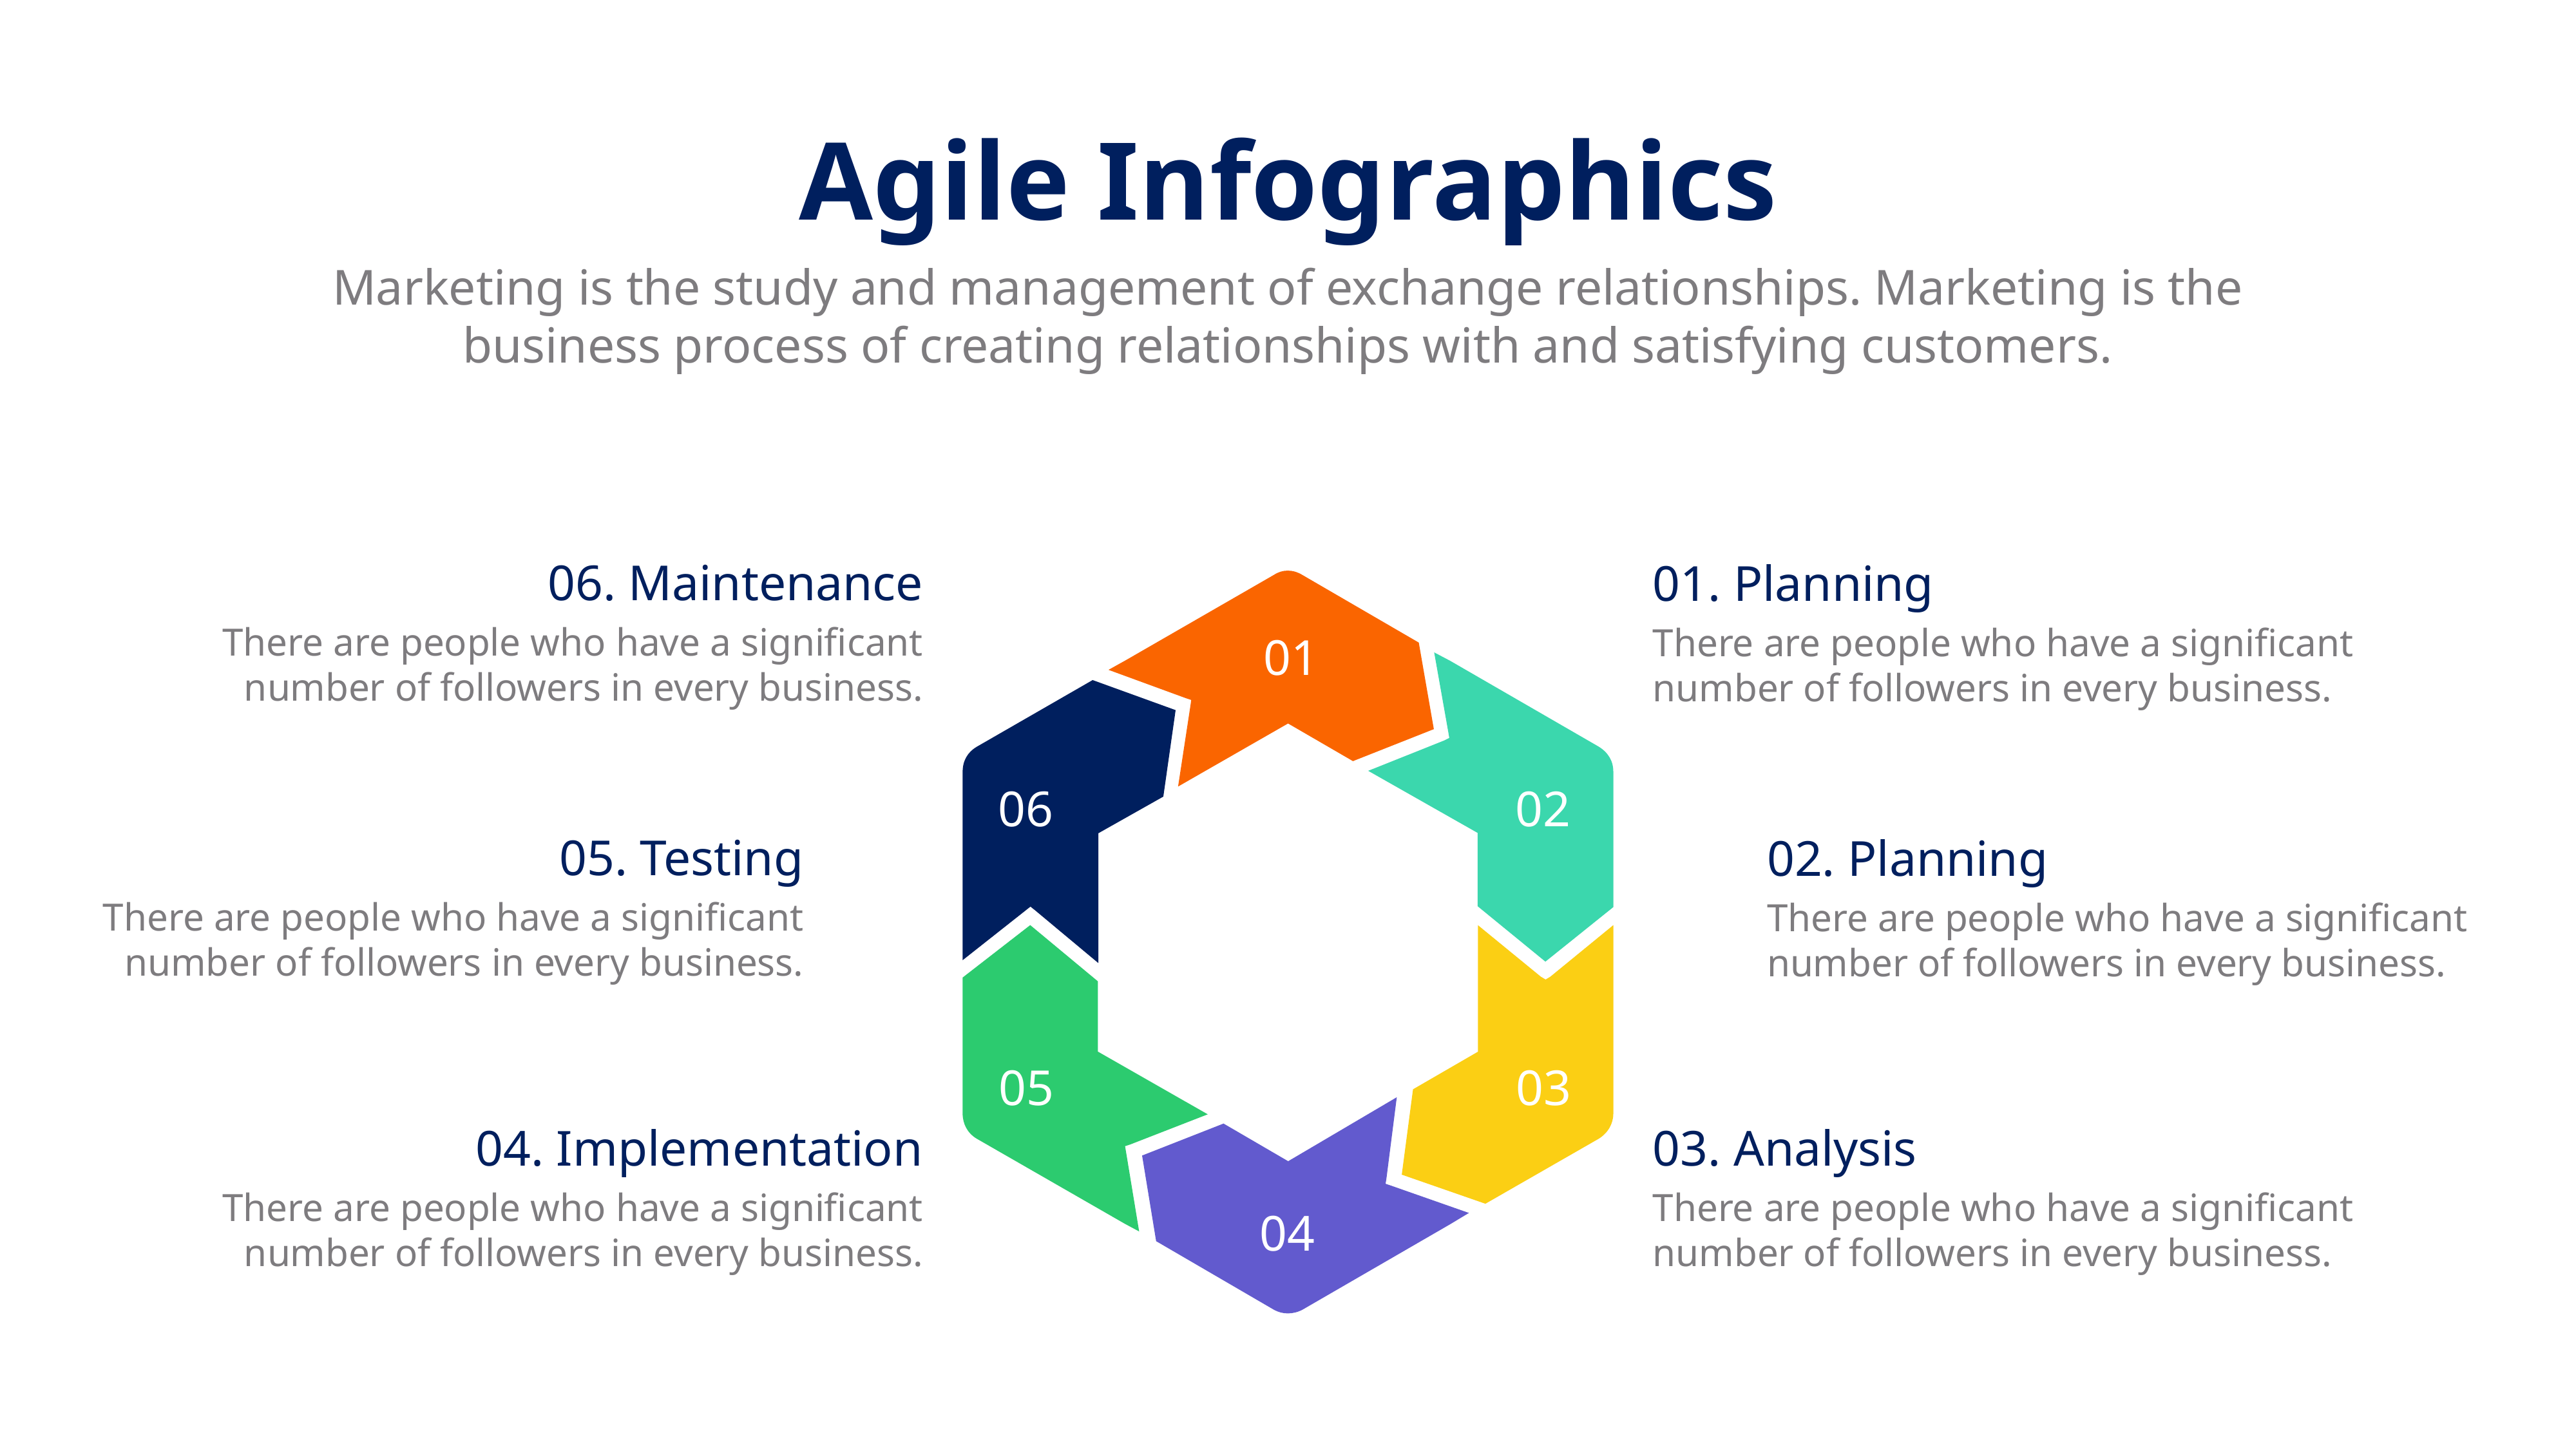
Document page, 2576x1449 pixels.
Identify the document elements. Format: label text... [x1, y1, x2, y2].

text_box Agile Infographics [789, 108, 1787, 247]
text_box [1643, 1113, 2376, 1280]
text_box There are people who have a significant number of followers in every business. [1643, 614, 2376, 714]
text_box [200, 1112, 933, 1280]
text_box There are people who have a significant number of followers in every business. [200, 613, 933, 714]
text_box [962, 569, 1614, 1315]
text_box 01. Planning [1643, 548, 2161, 614]
text_box Marketing is the study and management of exchange relationships. Marketing is the business process of creating relationships with and satisfying customers. [281, 251, 2295, 377]
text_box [81, 822, 814, 990]
text_box 06. Maintenance [415, 547, 933, 613]
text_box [1757, 823, 2490, 990]
